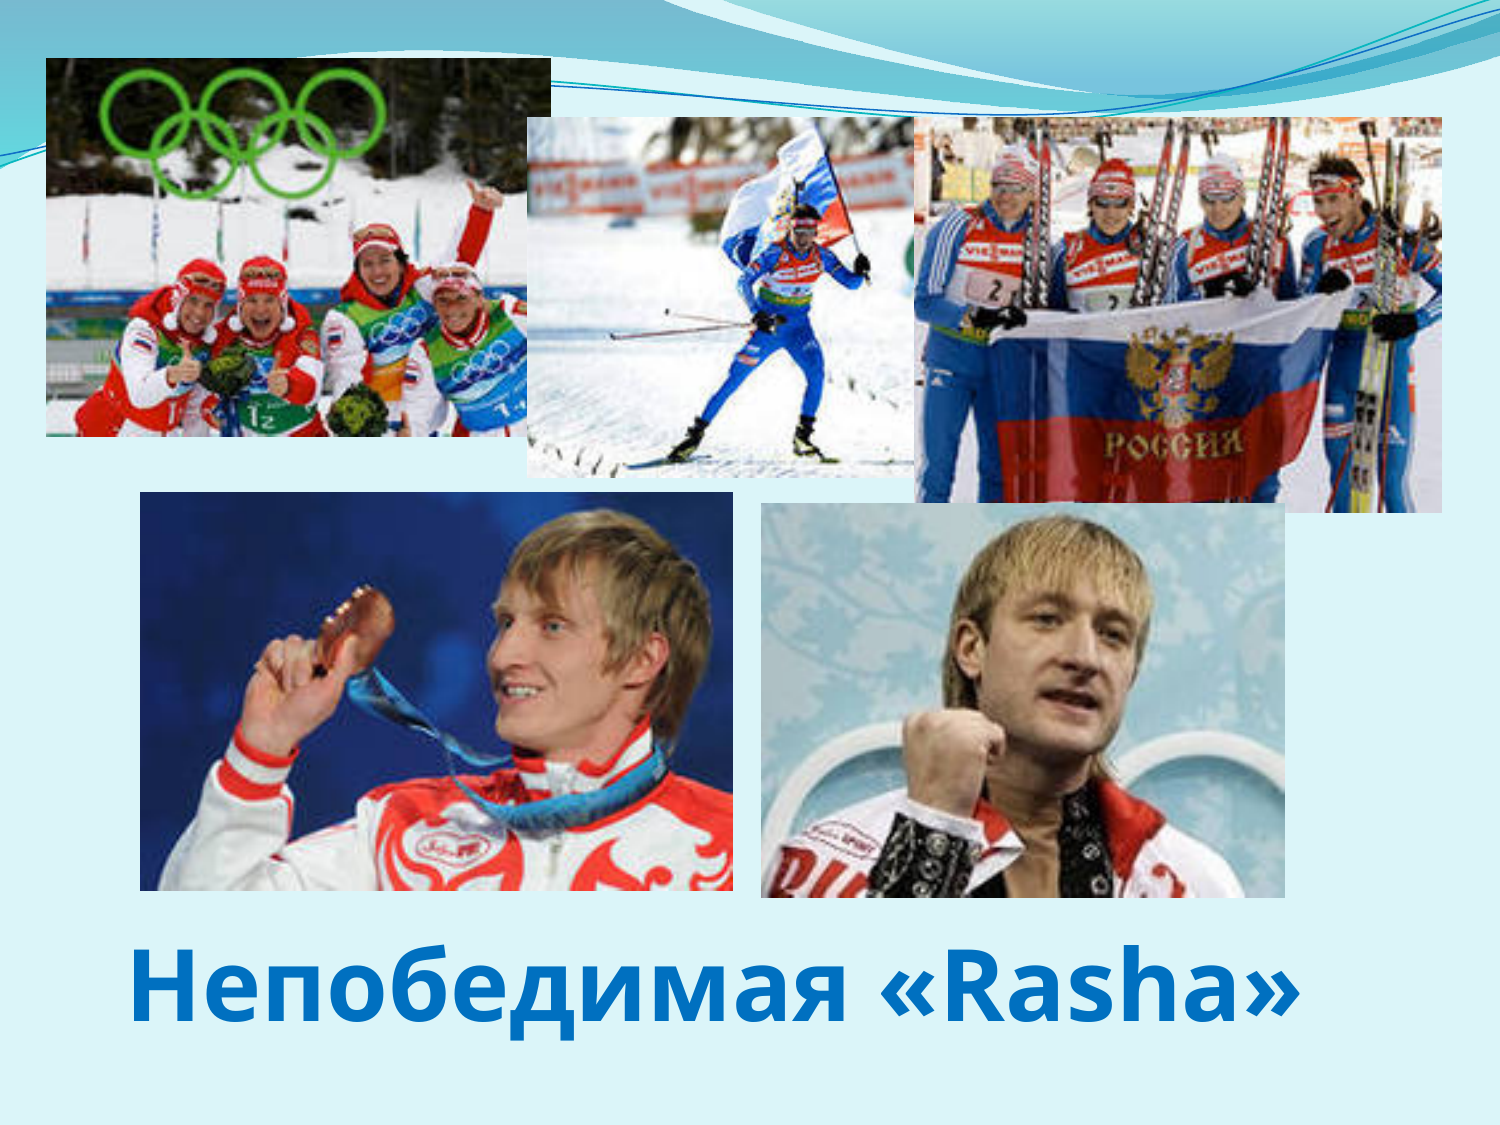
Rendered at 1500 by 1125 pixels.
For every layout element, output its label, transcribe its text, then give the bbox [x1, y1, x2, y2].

text_box Непобедимая «Rasha» [105, 914, 1325, 1049]
picture [140, 491, 734, 891]
picture [46, 58, 1442, 899]
